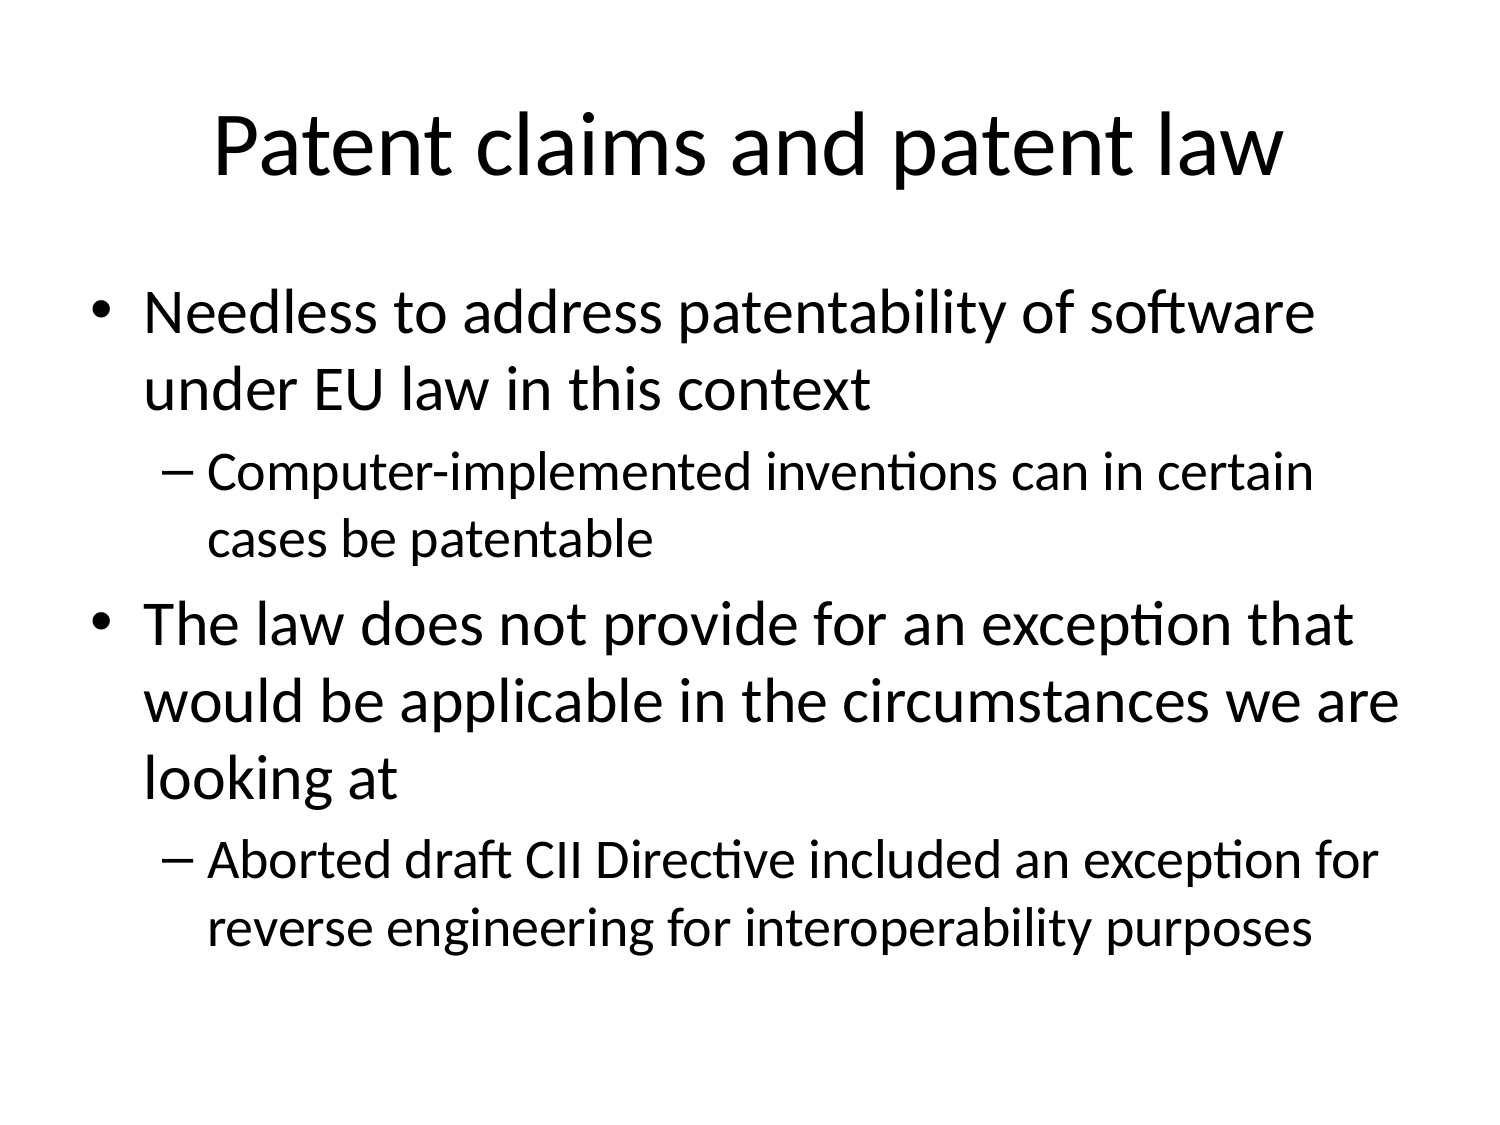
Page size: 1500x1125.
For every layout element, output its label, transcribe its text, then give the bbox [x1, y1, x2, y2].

title Patent claims and patent law [75, 45, 1425, 233]
list Needless to address patentability of software under EU law in this context Computer-implemented inventions can in certain cases be patentable The law does not provide for an exception that would be applicable in the circumstances we are looking at Aborted draft CII Directive included an exception for reverse engineering for interoperability purposes [75, 262, 1425, 1005]
